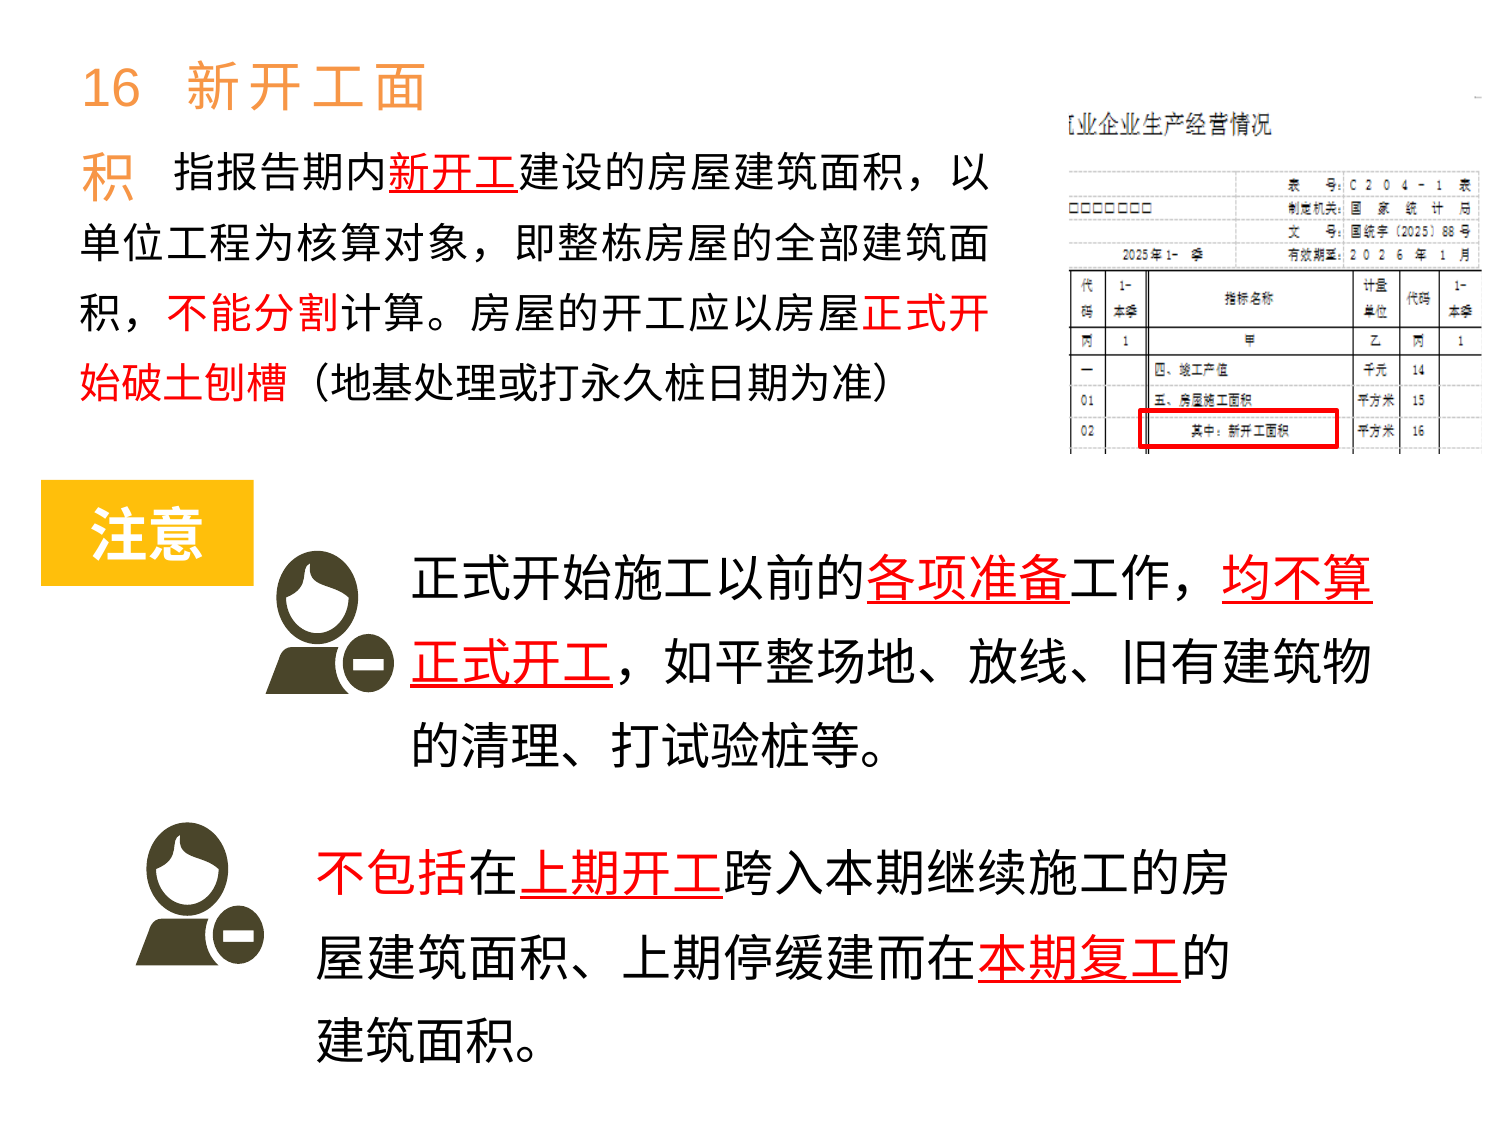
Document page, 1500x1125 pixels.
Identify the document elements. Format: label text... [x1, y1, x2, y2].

text_box [342, 633, 394, 693]
text_box 正式开始施工以前的各项准备工作，均不算正式开工，如平整场地、放线、旧有建筑物的清理、打试验桩等。 [395, 515, 1388, 782]
text_box [135, 918, 219, 966]
picture [1068, 96, 1482, 455]
text_box 16 新开工面积 [66, 19, 444, 125]
text_box [146, 822, 229, 916]
text_box [265, 647, 349, 694]
text_box [212, 905, 264, 964]
text_box [276, 550, 359, 645]
text_box 指报告期内新开工建设的房屋建筑面积，以单位工程为核算对象，即整栋房屋的全部建筑面积，不能分割计算。房屋的开工应以房屋正式开始破土刨槽（地基处理或打永久桩日期为准） [64, 78, 1006, 415]
text_box 不包括在上期开工跨入本期继续施工的房屋建筑面积、上期停缓建而在本期复工的建筑面积。 [301, 810, 1247, 1078]
text_box 注意 [39, 478, 256, 588]
